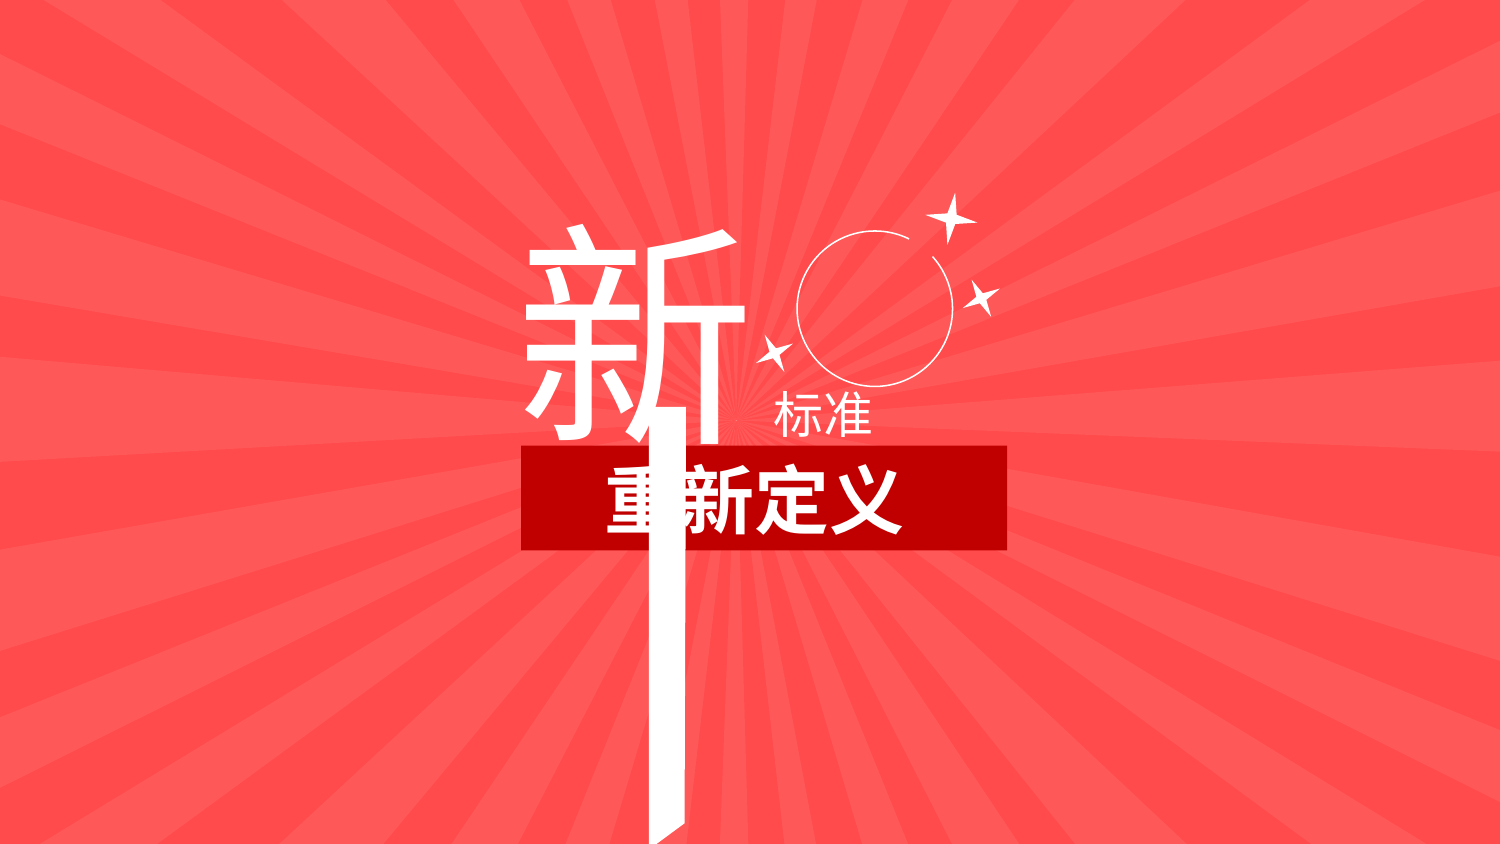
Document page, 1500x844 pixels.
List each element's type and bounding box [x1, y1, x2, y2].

text_box [0, 0, 1500, 844]
